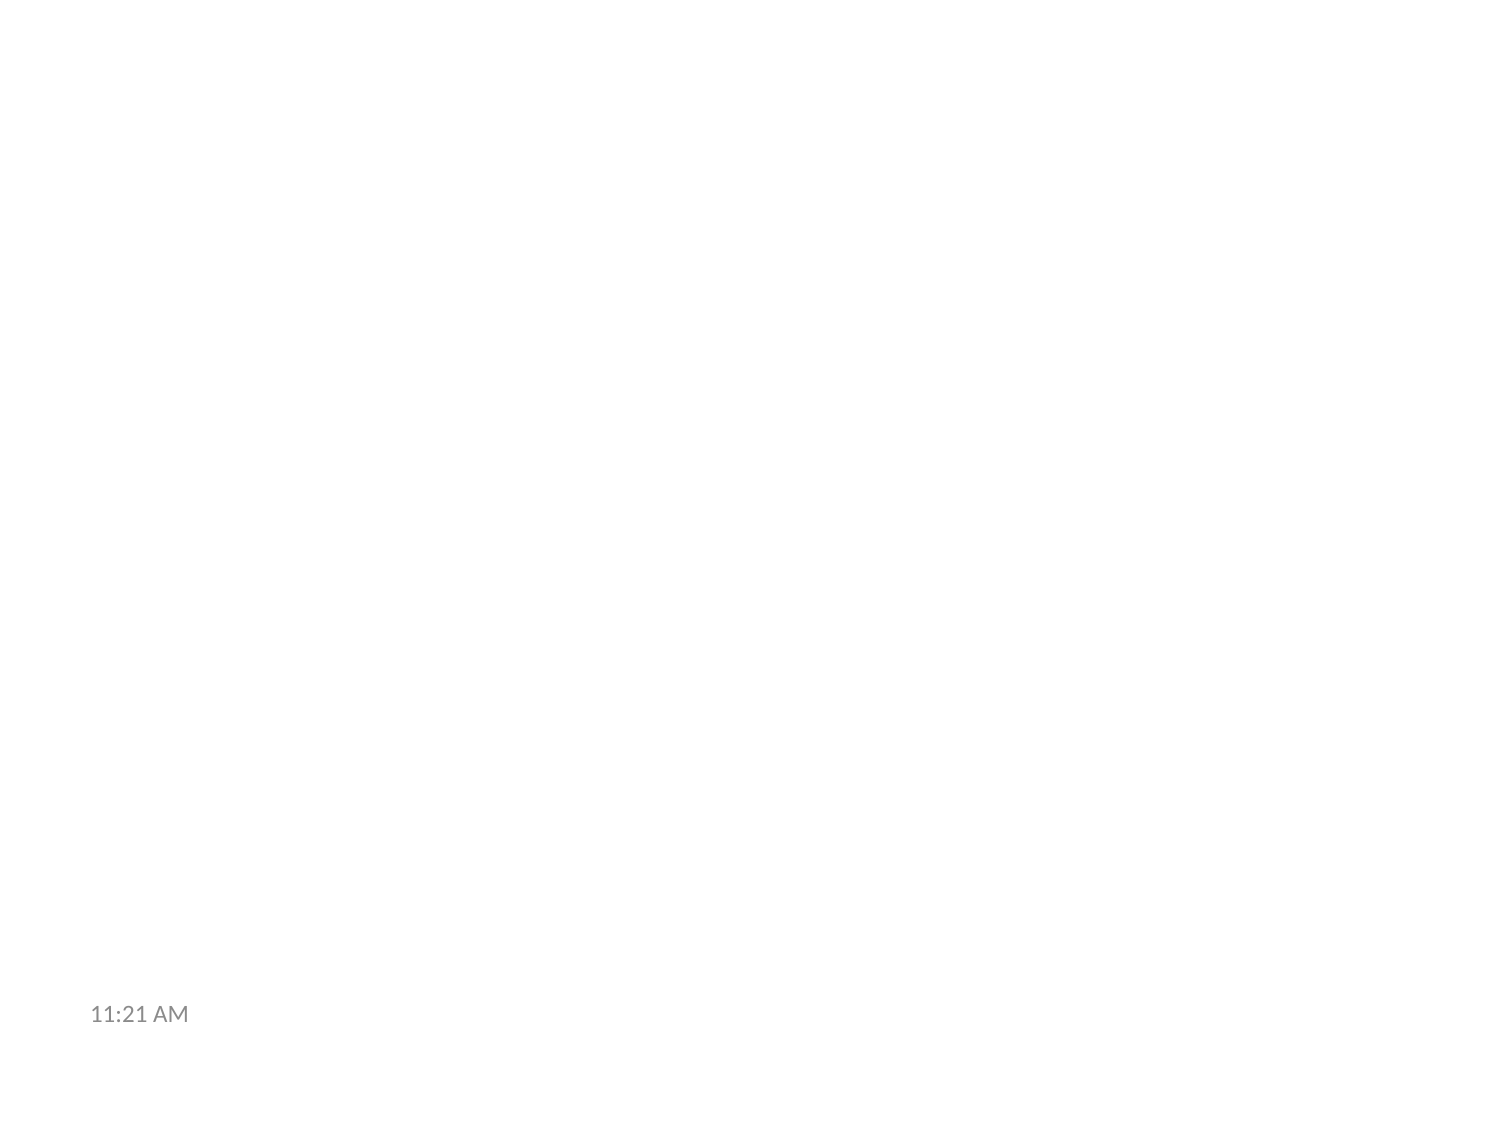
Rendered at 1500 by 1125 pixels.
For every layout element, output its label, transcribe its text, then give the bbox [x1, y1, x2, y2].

text_box 3:35 PM [75, 982, 425, 1043]
